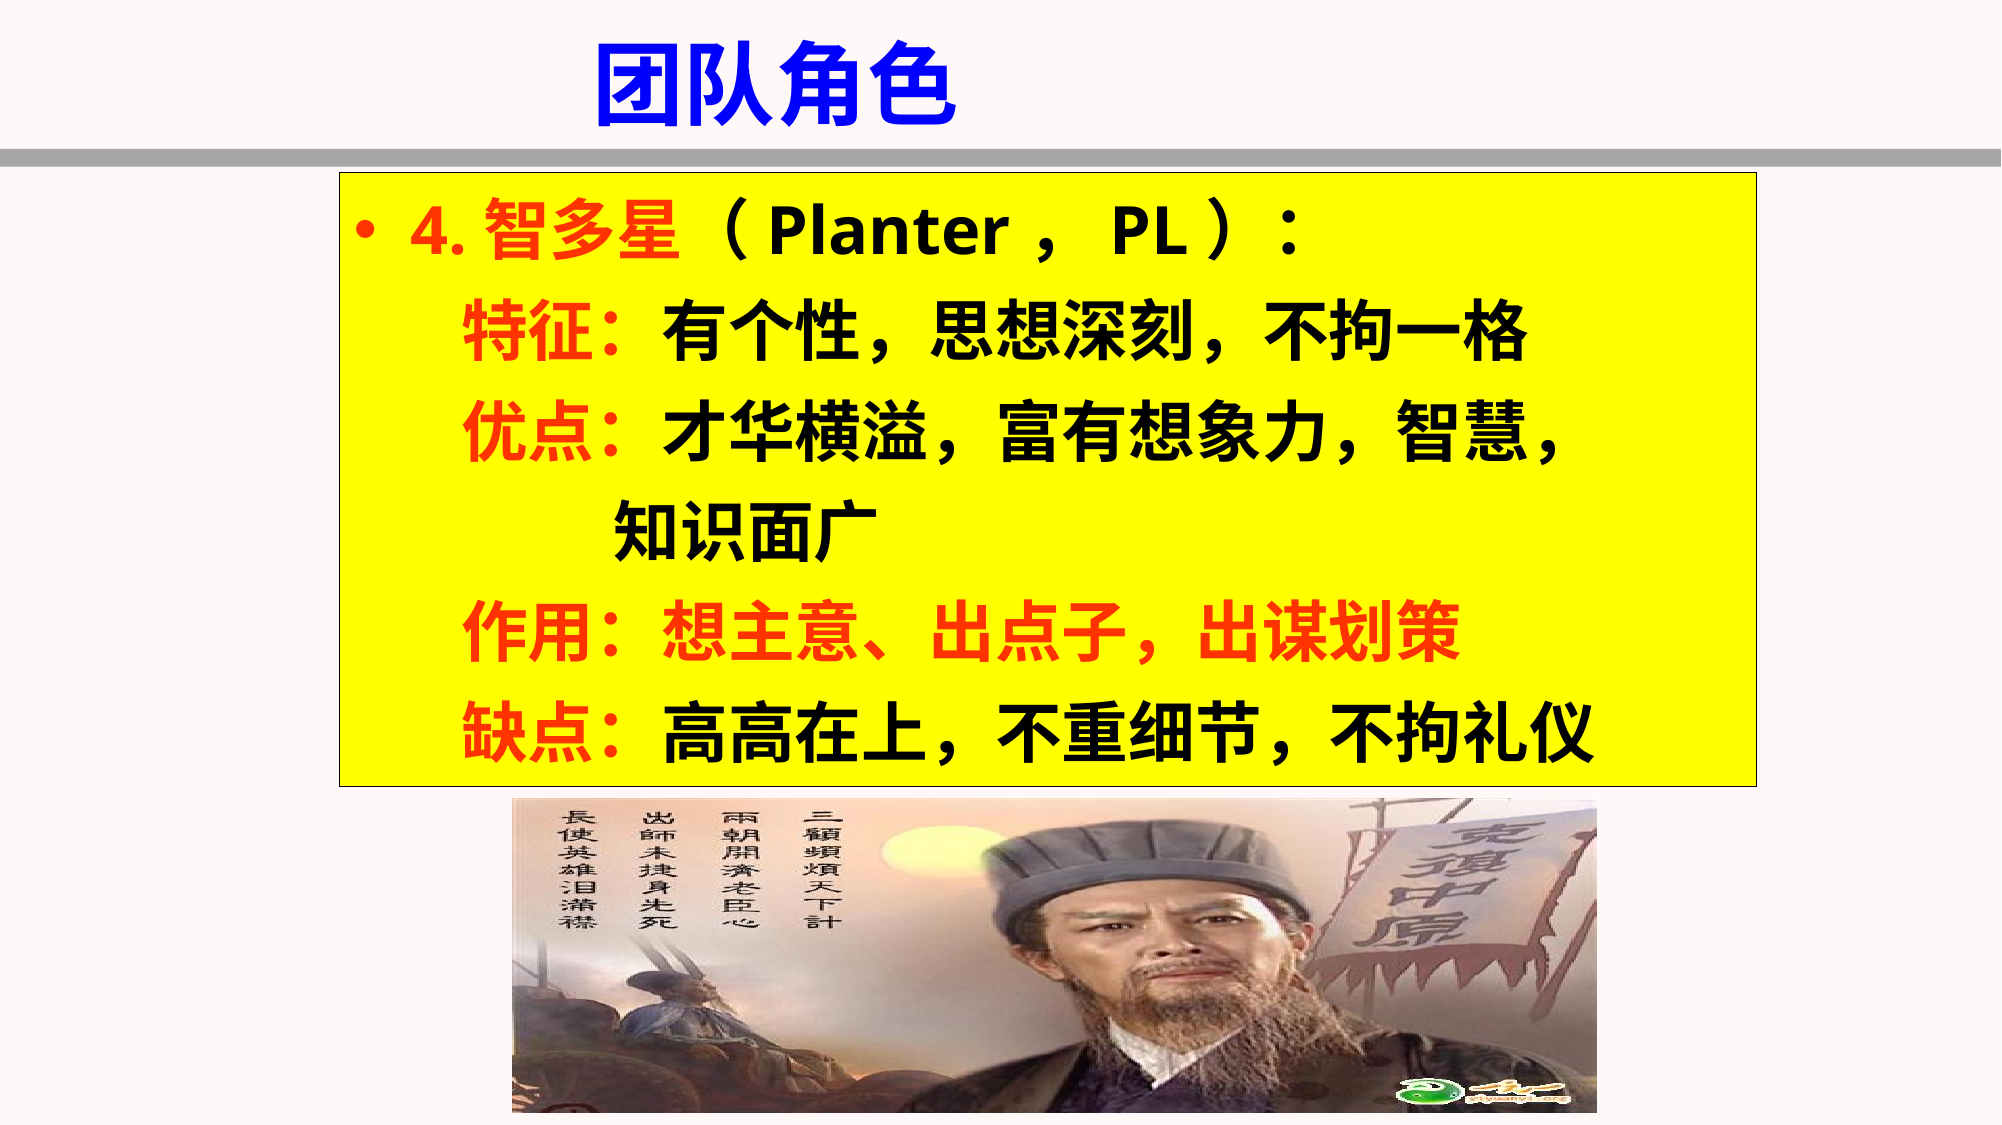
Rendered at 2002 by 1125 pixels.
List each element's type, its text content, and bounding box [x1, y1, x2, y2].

list 4.智多星（Planter，PL）： 特征：有个性，思想深刻，不拘一格 优点：才华横溢，富有想象力，智慧， 知识面广 作用：想主意、出点子，出谋划策 缺点：高高在上，不重细节，不拘礼仪 [339, 172, 1757, 787]
picture [511, 798, 1597, 1114]
title 团队角色 [398, 19, 987, 222]
